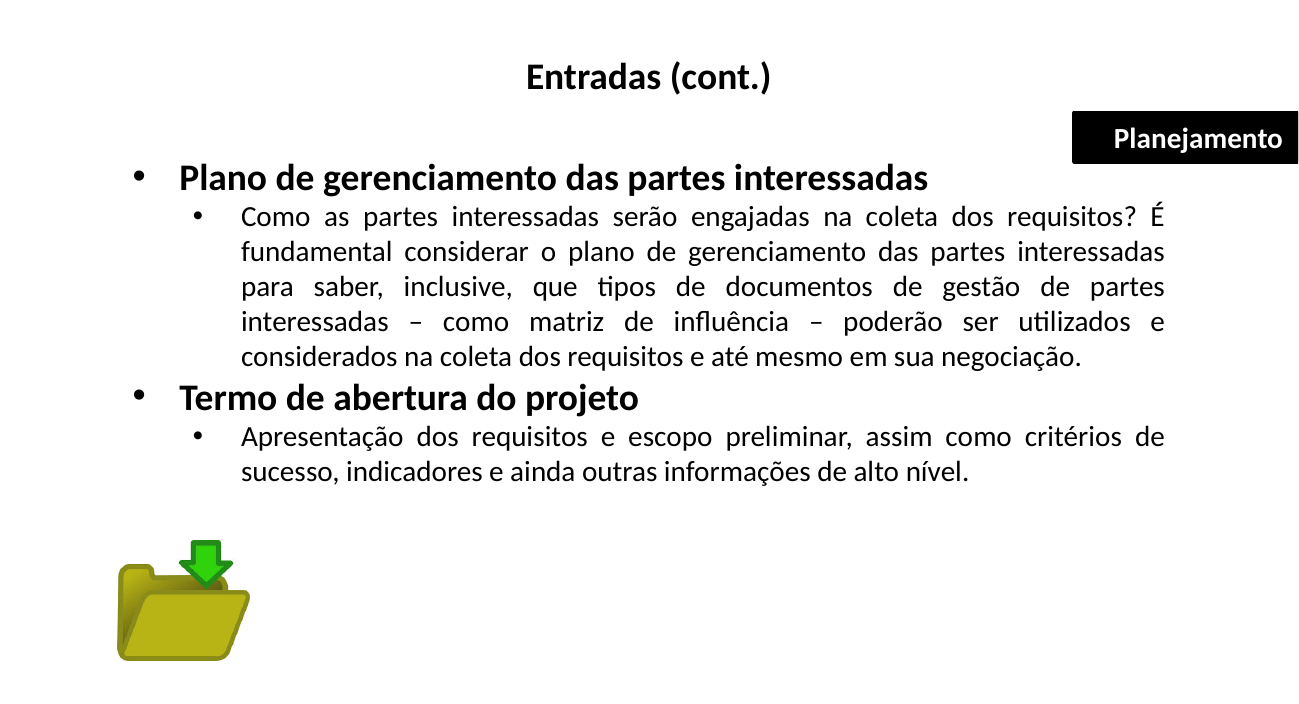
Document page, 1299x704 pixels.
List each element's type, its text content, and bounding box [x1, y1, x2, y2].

text_box Planejamento [1074, 112, 1299, 162]
text_box Plano de gerenciamento das partes interessadas Como as partes interessadas serão engajadas na coleta dos requisitos? É fundamental considerar o plano de gerenciamento das partes interessadas para saber, inclusive, que tipos de documentos de gestão de partes interessadas – como matriz de influência – poderão ser utilizados e considerados na coleta dos requisitos e até mesmo em sua negociação. Termo de abertura do projeto Apresentação dos requisitos e escopo preliminar, assim como critérios de sucesso, indicadores e ainda outras informações de alto nível. [117, 145, 1181, 499]
picture [117, 540, 250, 661]
text_box Entradas (cont.) [0, 44, 1299, 106]
